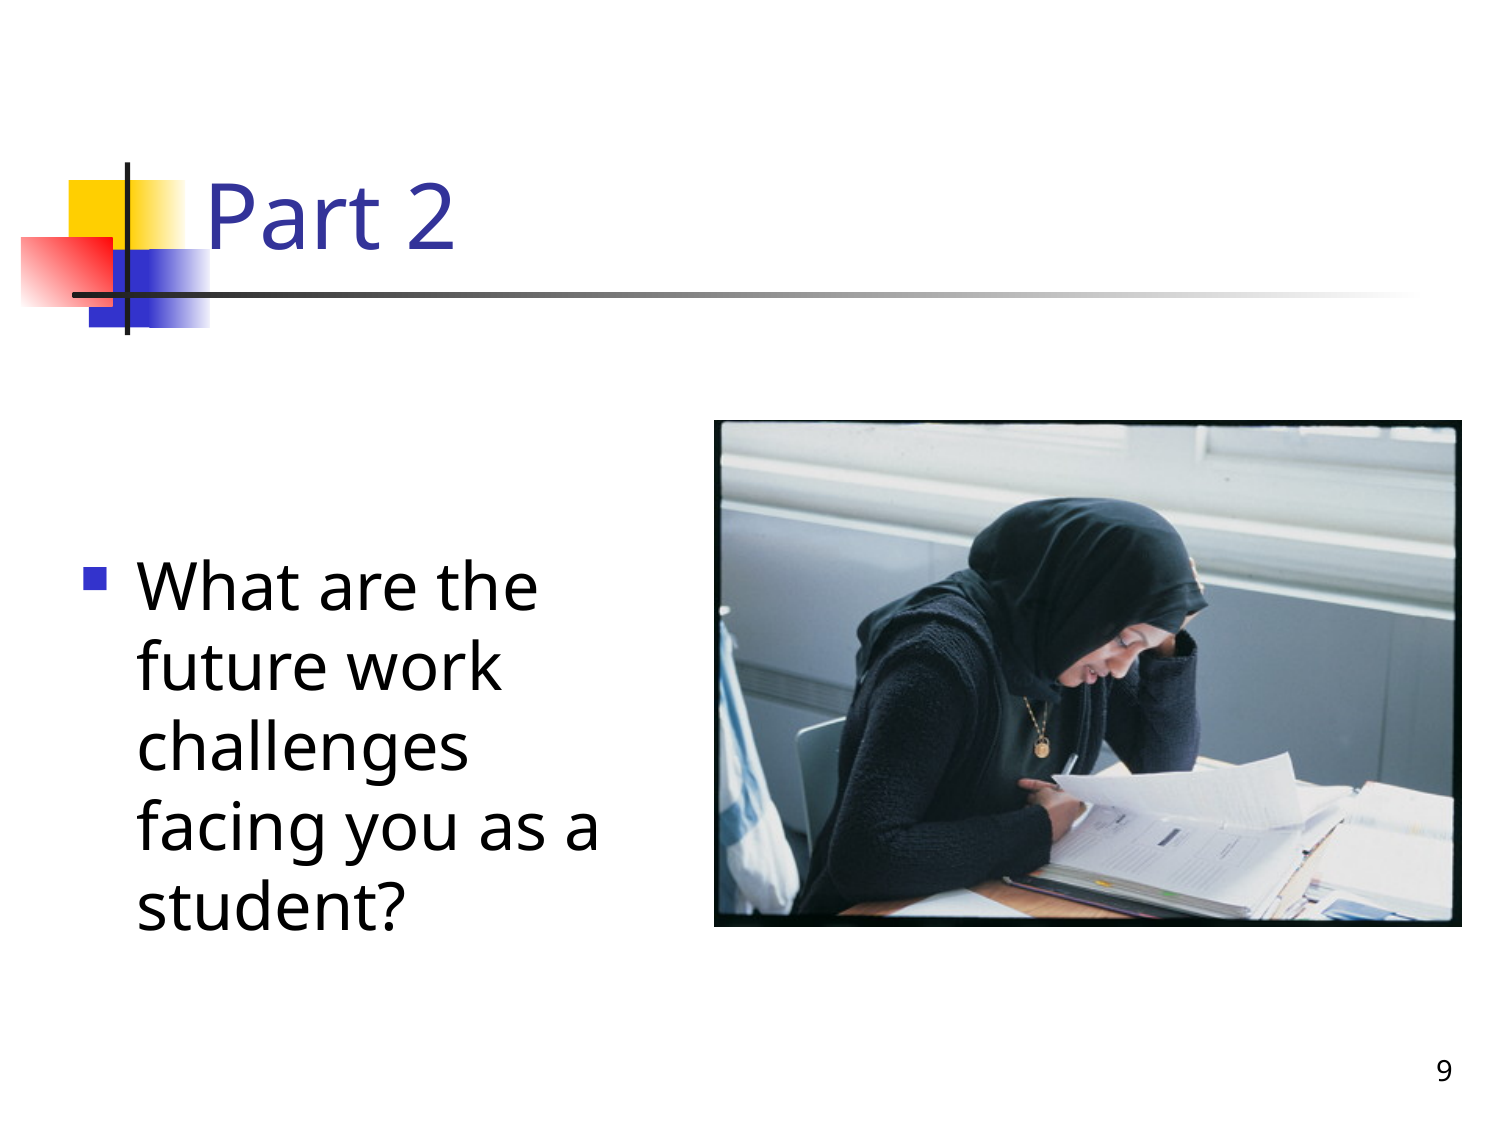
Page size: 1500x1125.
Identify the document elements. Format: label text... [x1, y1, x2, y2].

title Part 2 [188, 35, 1468, 275]
picture [714, 420, 1462, 928]
list What are the future work challenges facing you as a student? [64, 349, 690, 1025]
slide_number 9 [1155, 1024, 1468, 1100]
